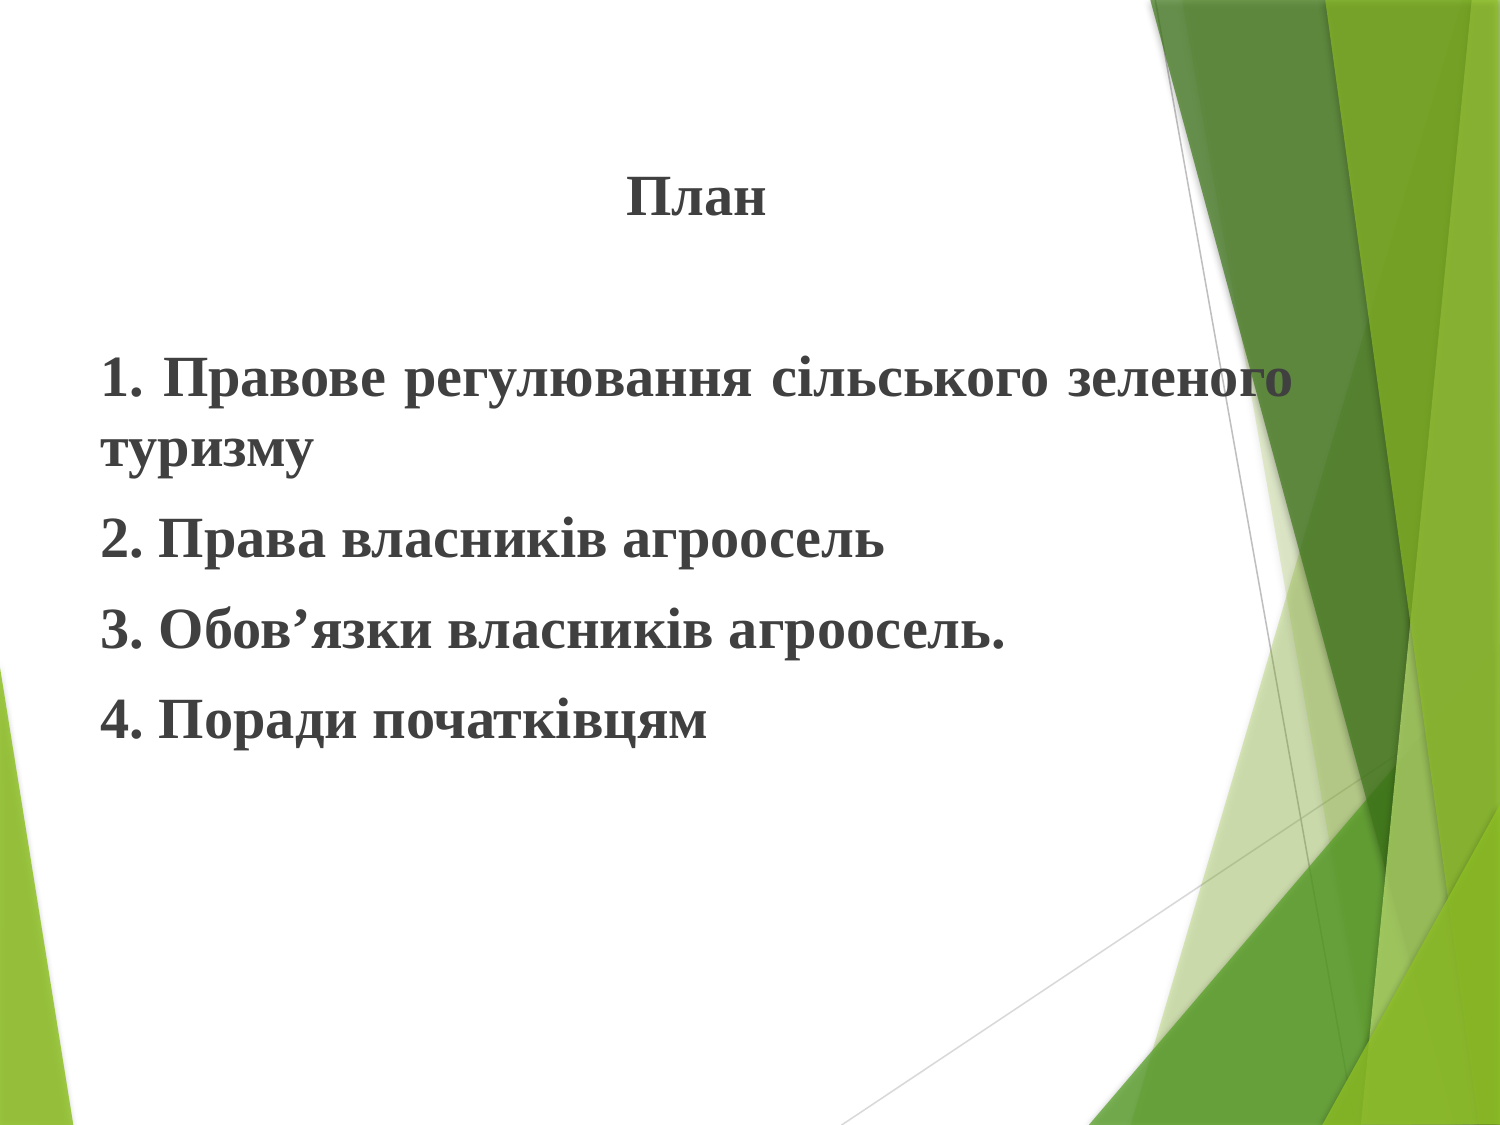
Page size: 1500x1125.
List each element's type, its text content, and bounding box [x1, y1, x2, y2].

list План 1. Правове регулювання сільського зеленого туризму 2. Права власників агроосель 3. Обов’язки власників агроосель. 4. Поради початківцям [29, 149, 1309, 974]
